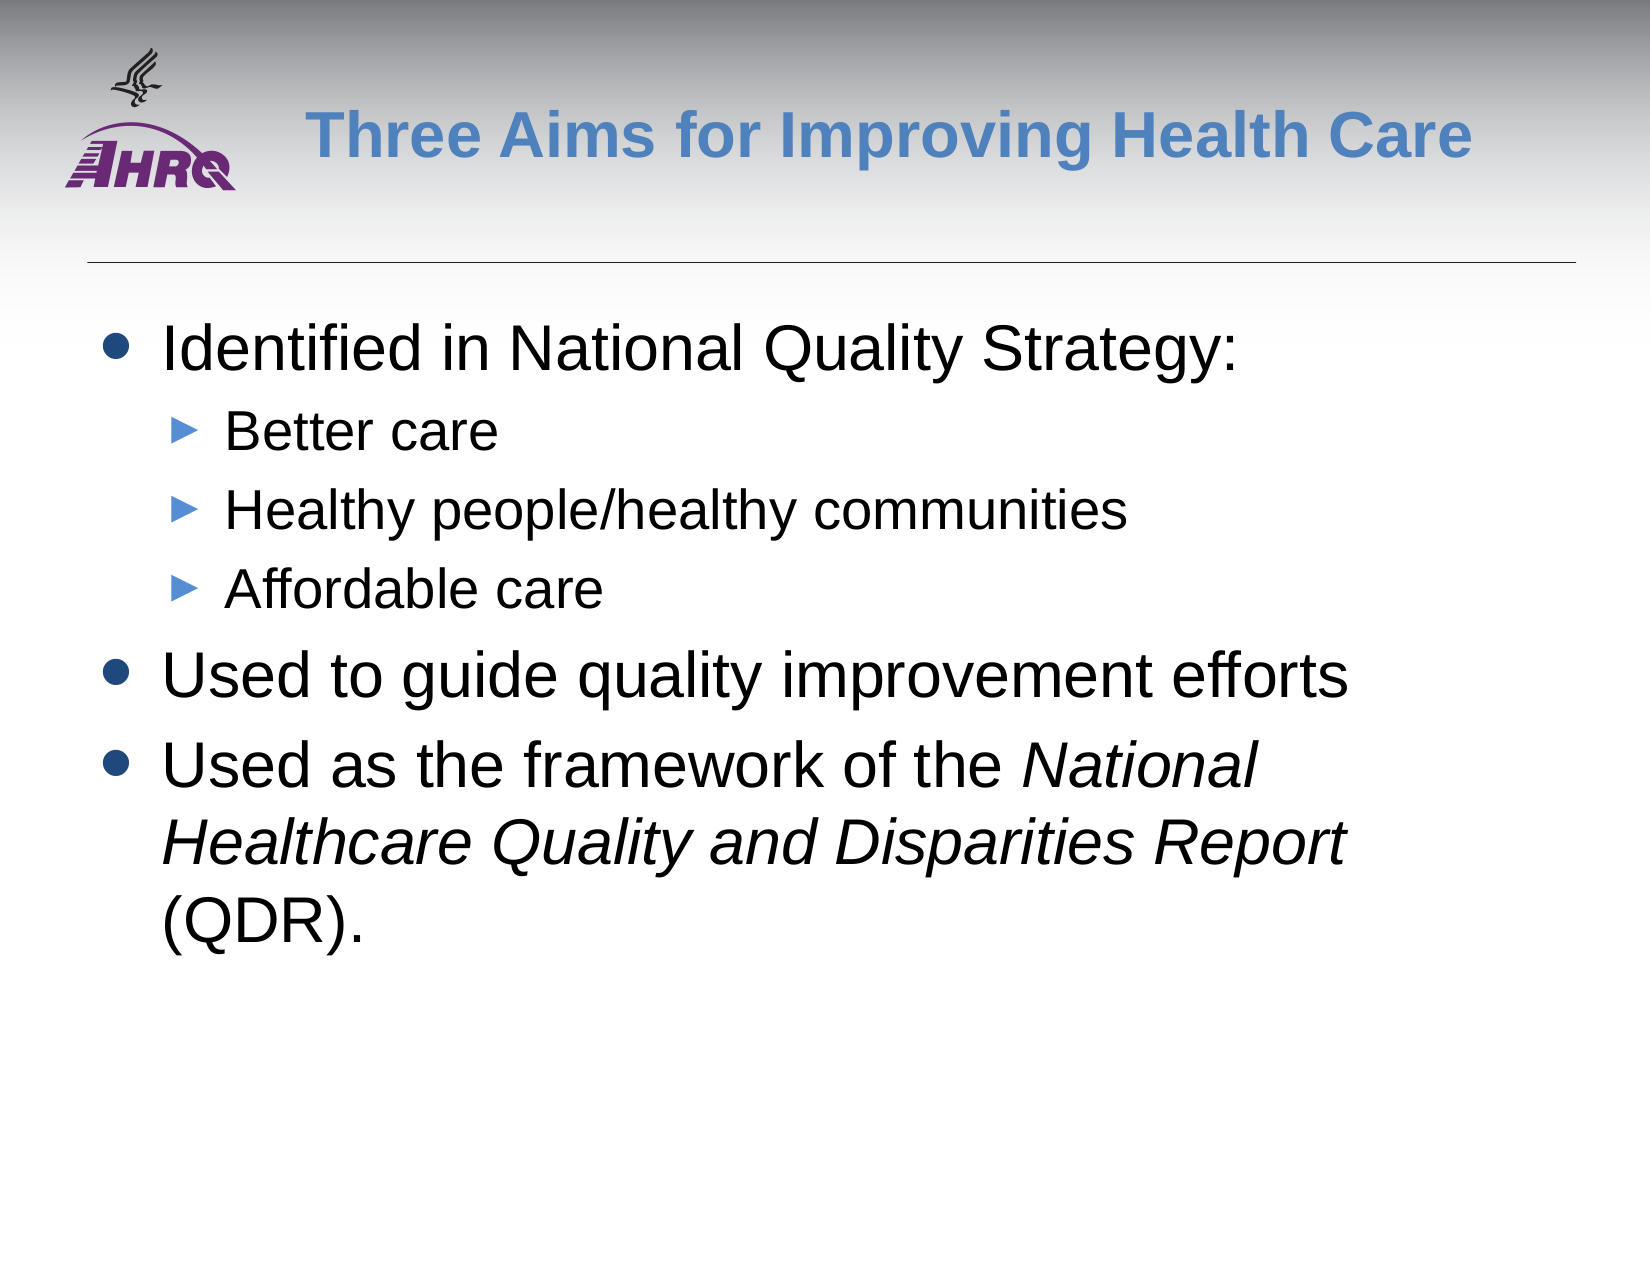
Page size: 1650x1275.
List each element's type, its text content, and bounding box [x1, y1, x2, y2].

picture [0, 0, 1650, 1275]
list Identified in National Quality Strategy: Better care Healthy people/healthy communities Affordable care Used to guide quality improvement efforts Used as the framework of the National Healthcare Quality and Disparities Report (QDR). [82, 297, 1568, 1139]
title Three Aims for Improving Health Care [288, 51, 1568, 213]
